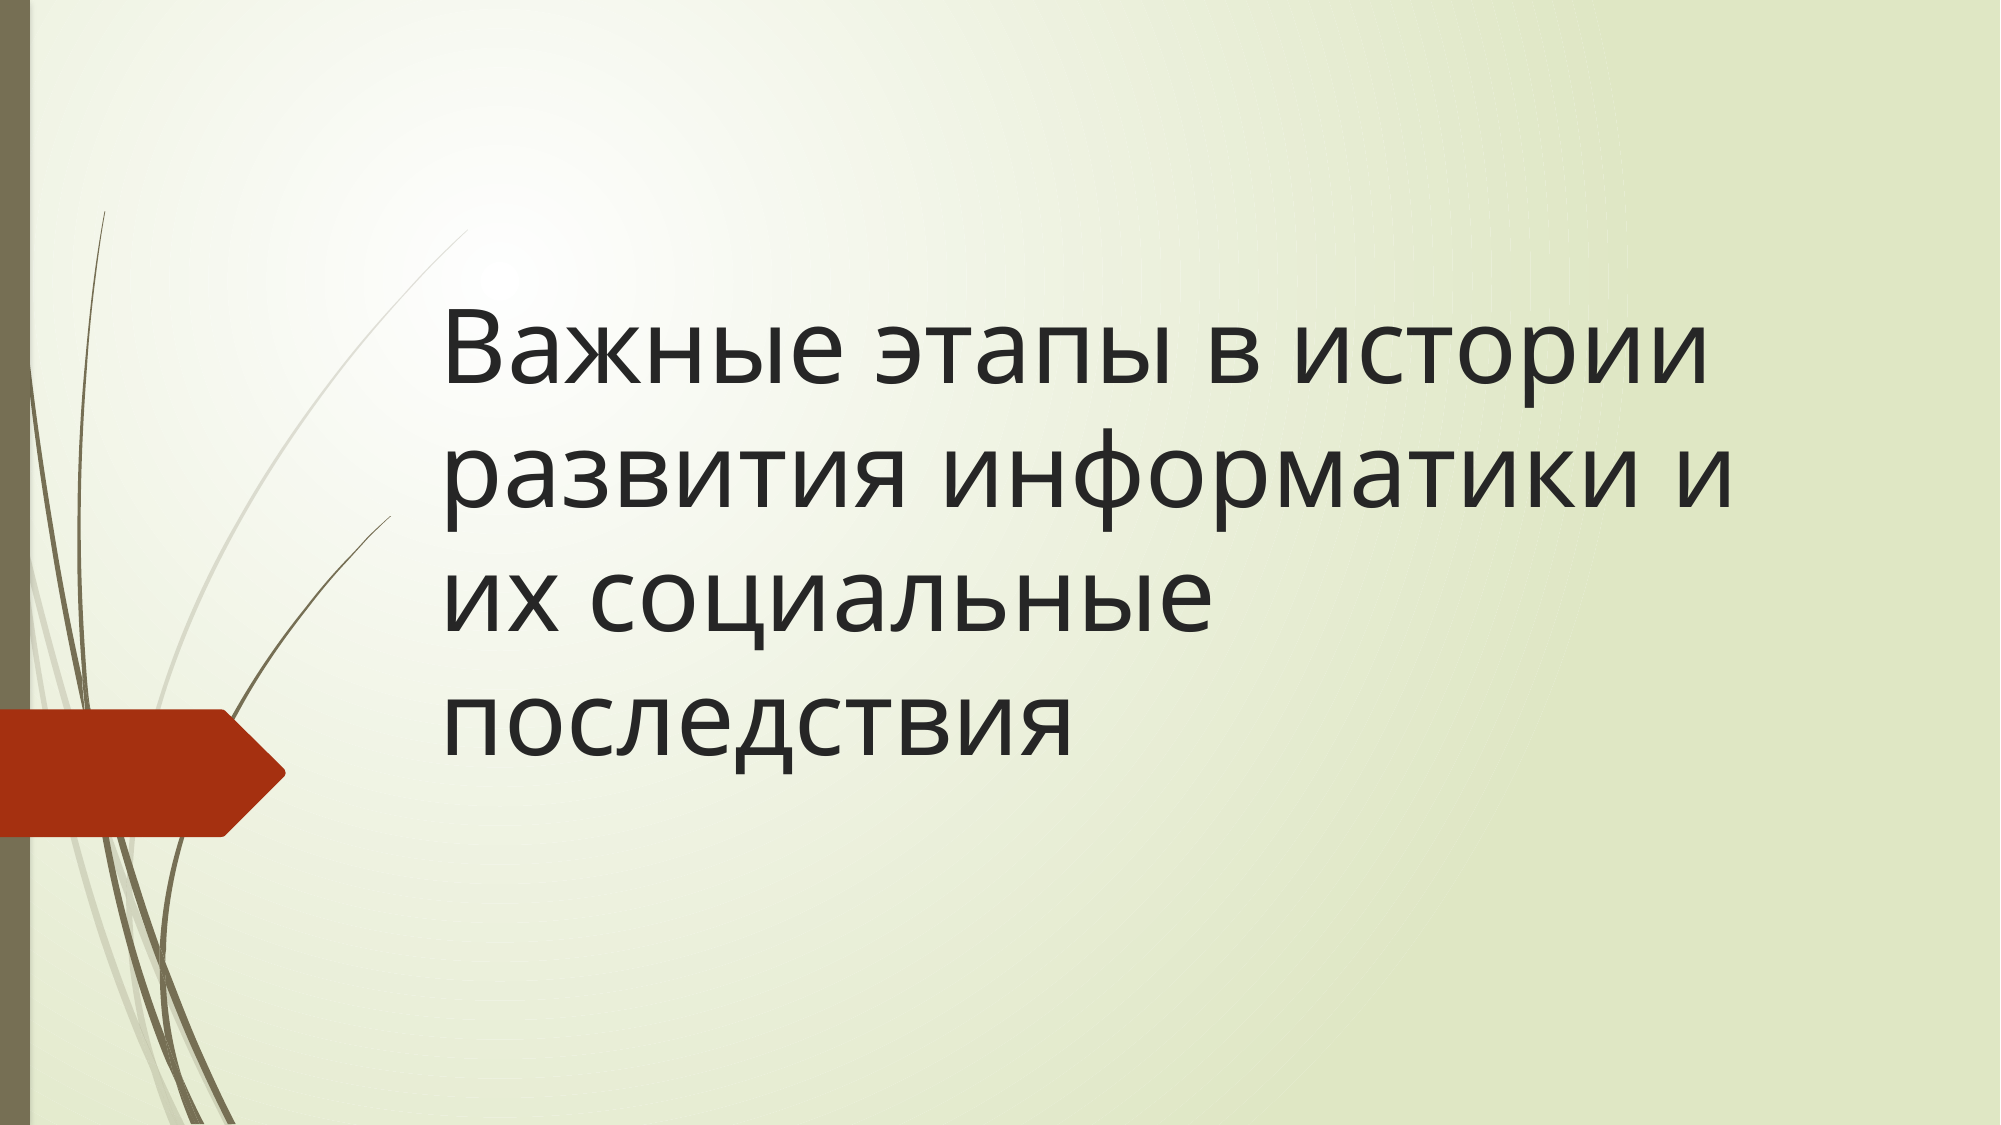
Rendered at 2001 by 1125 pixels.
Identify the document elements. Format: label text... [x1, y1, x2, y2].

title Важные этапы в истории развития информатики и их социальные последствия [424, 268, 1888, 784]
